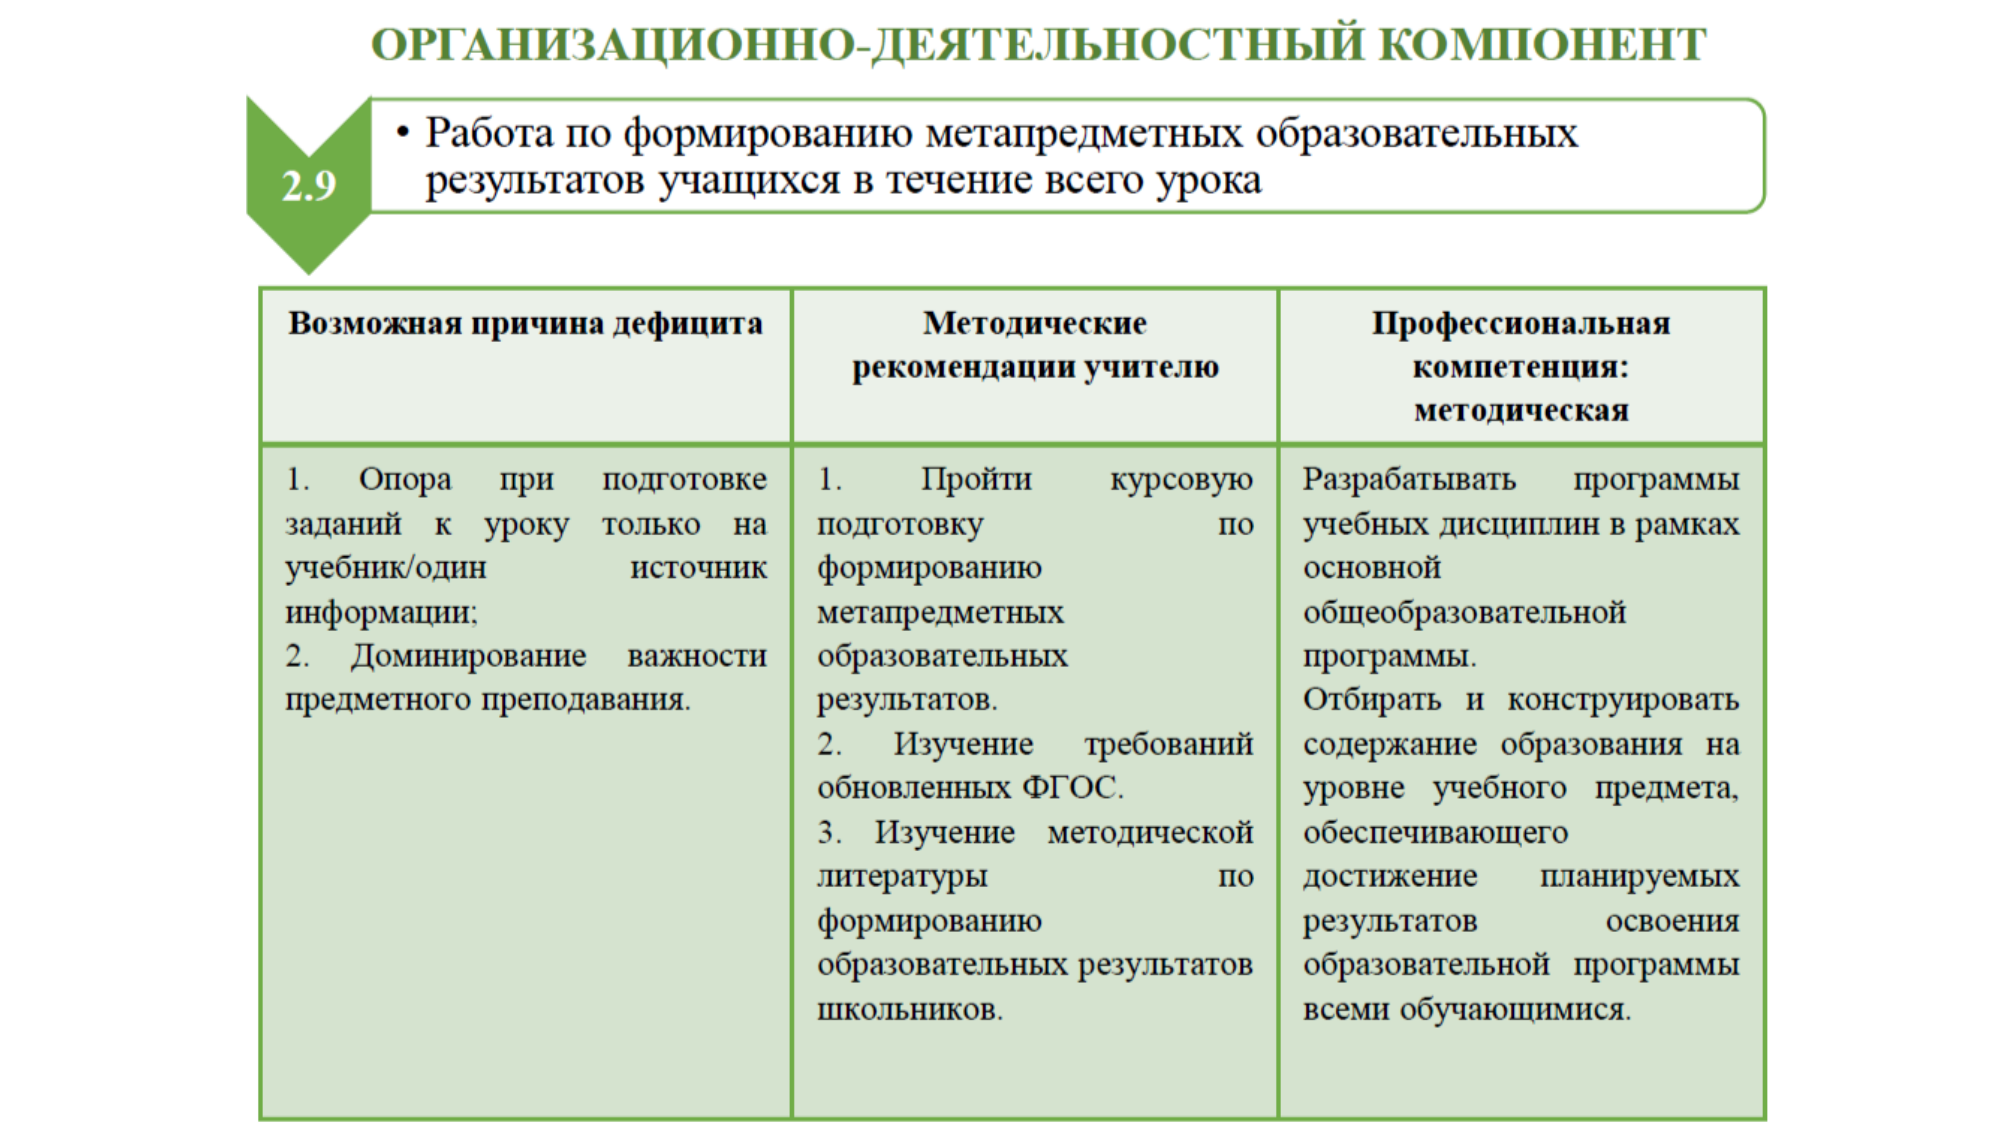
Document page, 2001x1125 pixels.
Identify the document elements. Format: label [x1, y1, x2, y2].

picture [245, 0, 1775, 1125]
